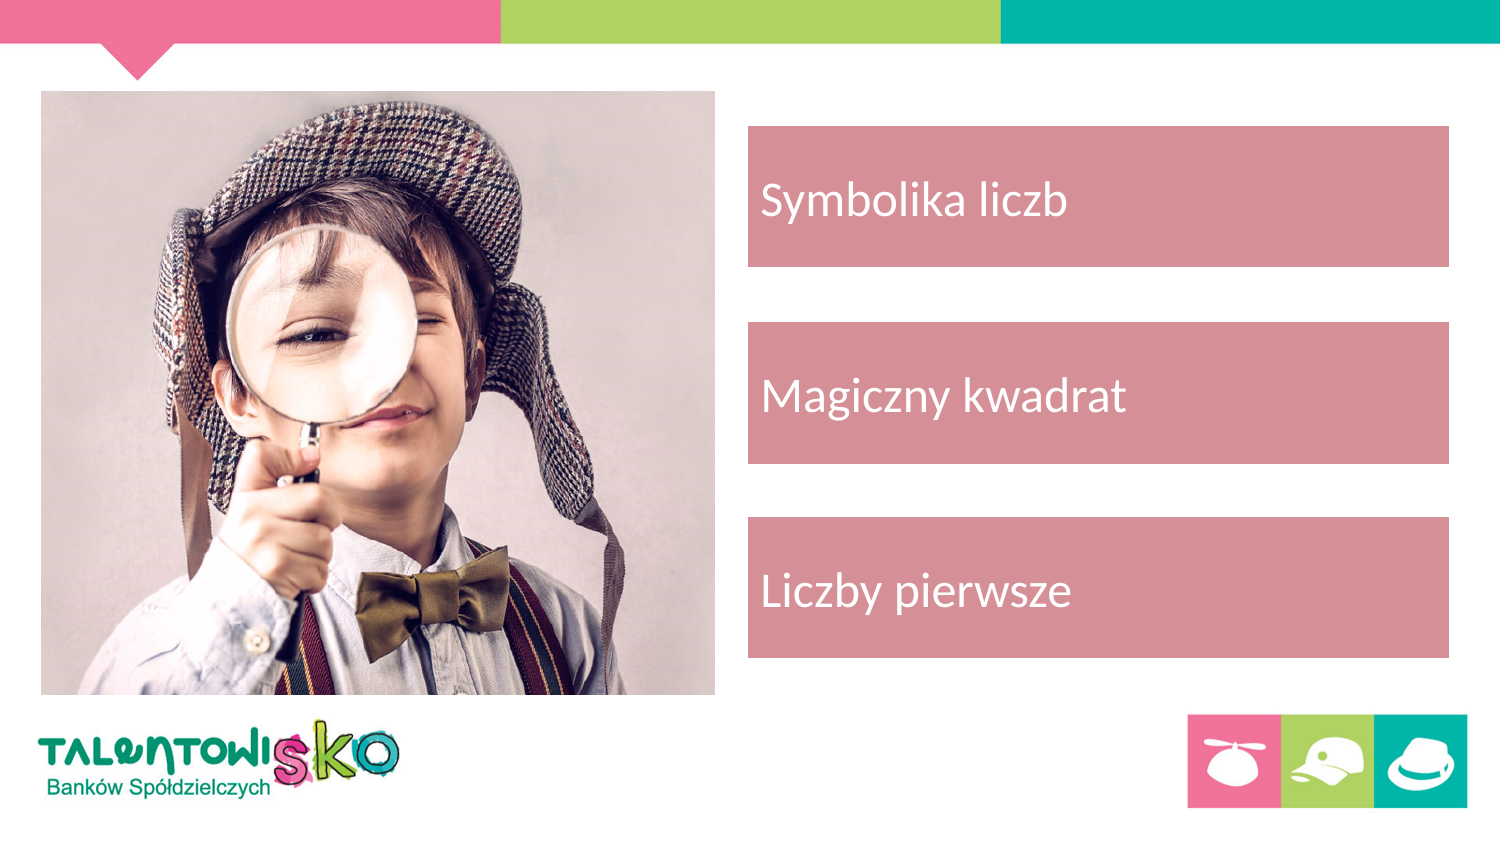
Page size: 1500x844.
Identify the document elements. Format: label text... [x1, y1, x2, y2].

picture [0, 0, 1500, 844]
text_box Magiczny kwadrat [744, 318, 1453, 468]
text_box Liczby pierwsze [744, 512, 1453, 662]
text_box Symbolika liczb [744, 122, 1453, 272]
